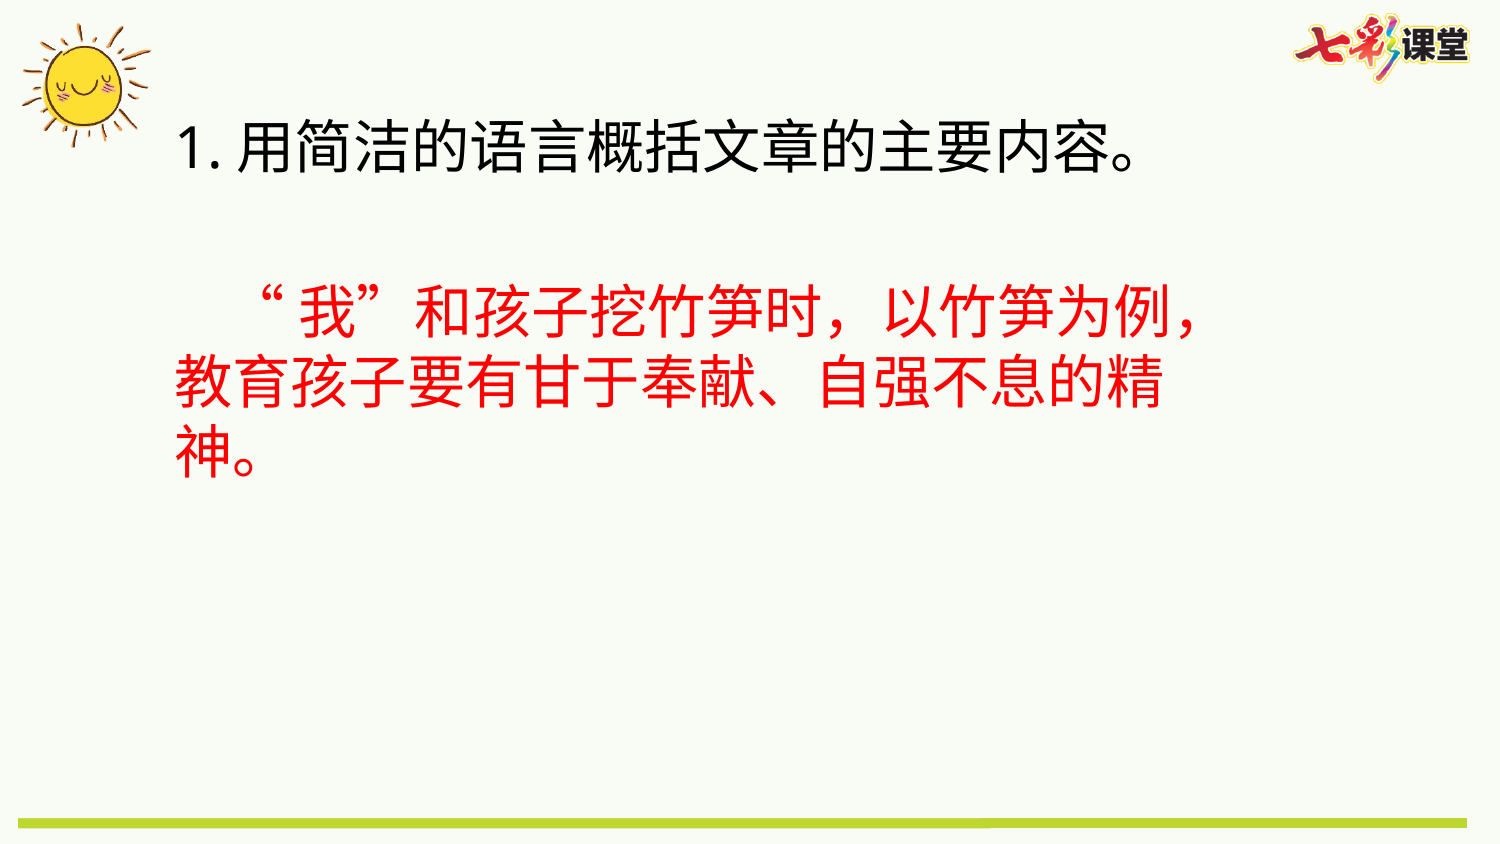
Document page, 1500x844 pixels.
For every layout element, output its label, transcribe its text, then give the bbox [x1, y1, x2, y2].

picture [18, 771, 1467, 844]
text_box “我”和孩子挖竹笋时，以竹笋为例，教育孩子要有甘于奉献、自强不息的精神。 [159, 268, 1247, 493]
picture [0, 0, 173, 172]
picture [1291, 9, 1472, 87]
text_box 1.用简洁的语言概括文章的主要内容。 [159, 67, 1223, 188]
